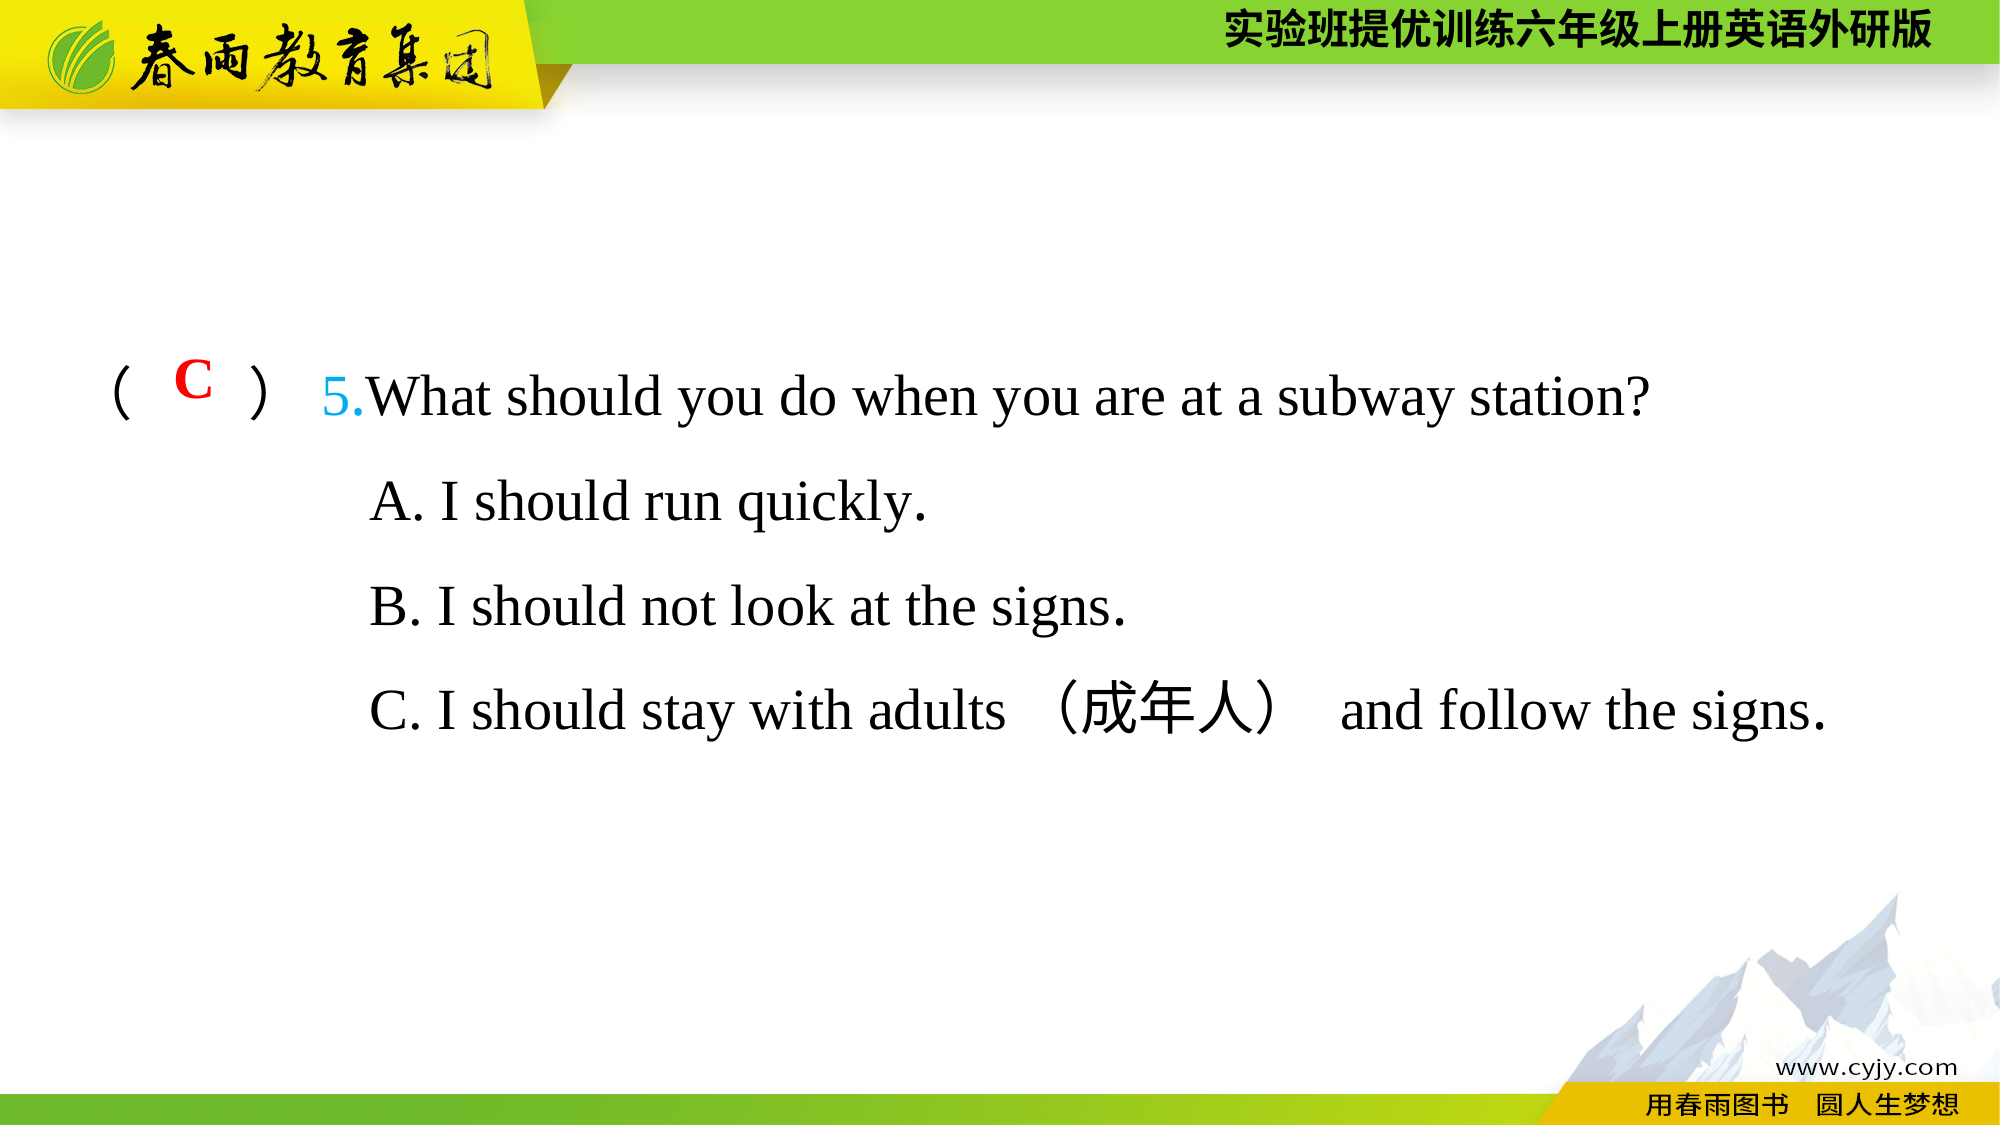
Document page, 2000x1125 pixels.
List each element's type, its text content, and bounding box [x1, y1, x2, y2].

list （ ）5.What should you do when you are at a subway station? A. I should run quickly. B. I should not look at the signs. C. I should stay with adults（成年人） and follow the signs. [59, 314, 1944, 741]
picture [0, 0, 2000, 1125]
text_box C [158, 332, 256, 418]
